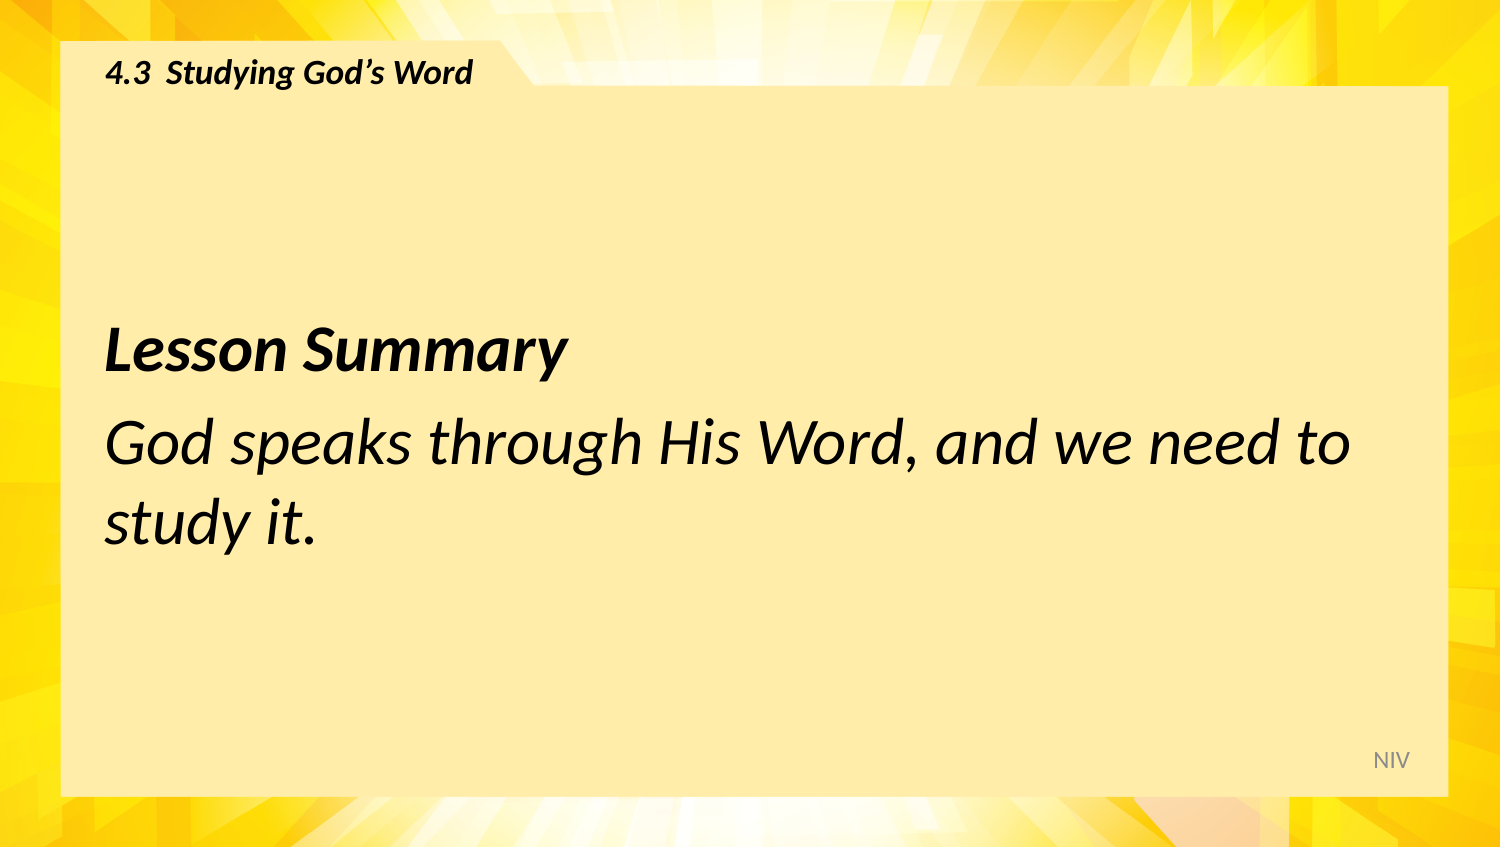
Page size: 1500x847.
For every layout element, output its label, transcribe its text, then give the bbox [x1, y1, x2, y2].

footer NIV [950, 736, 1425, 782]
title 4.3 Studying God’s Word [89, 33, 1420, 108]
list Lesson Summary God speaks through His Word, and we need to study it. [89, 141, 1403, 722]
picture [0, 0, 1500, 847]
